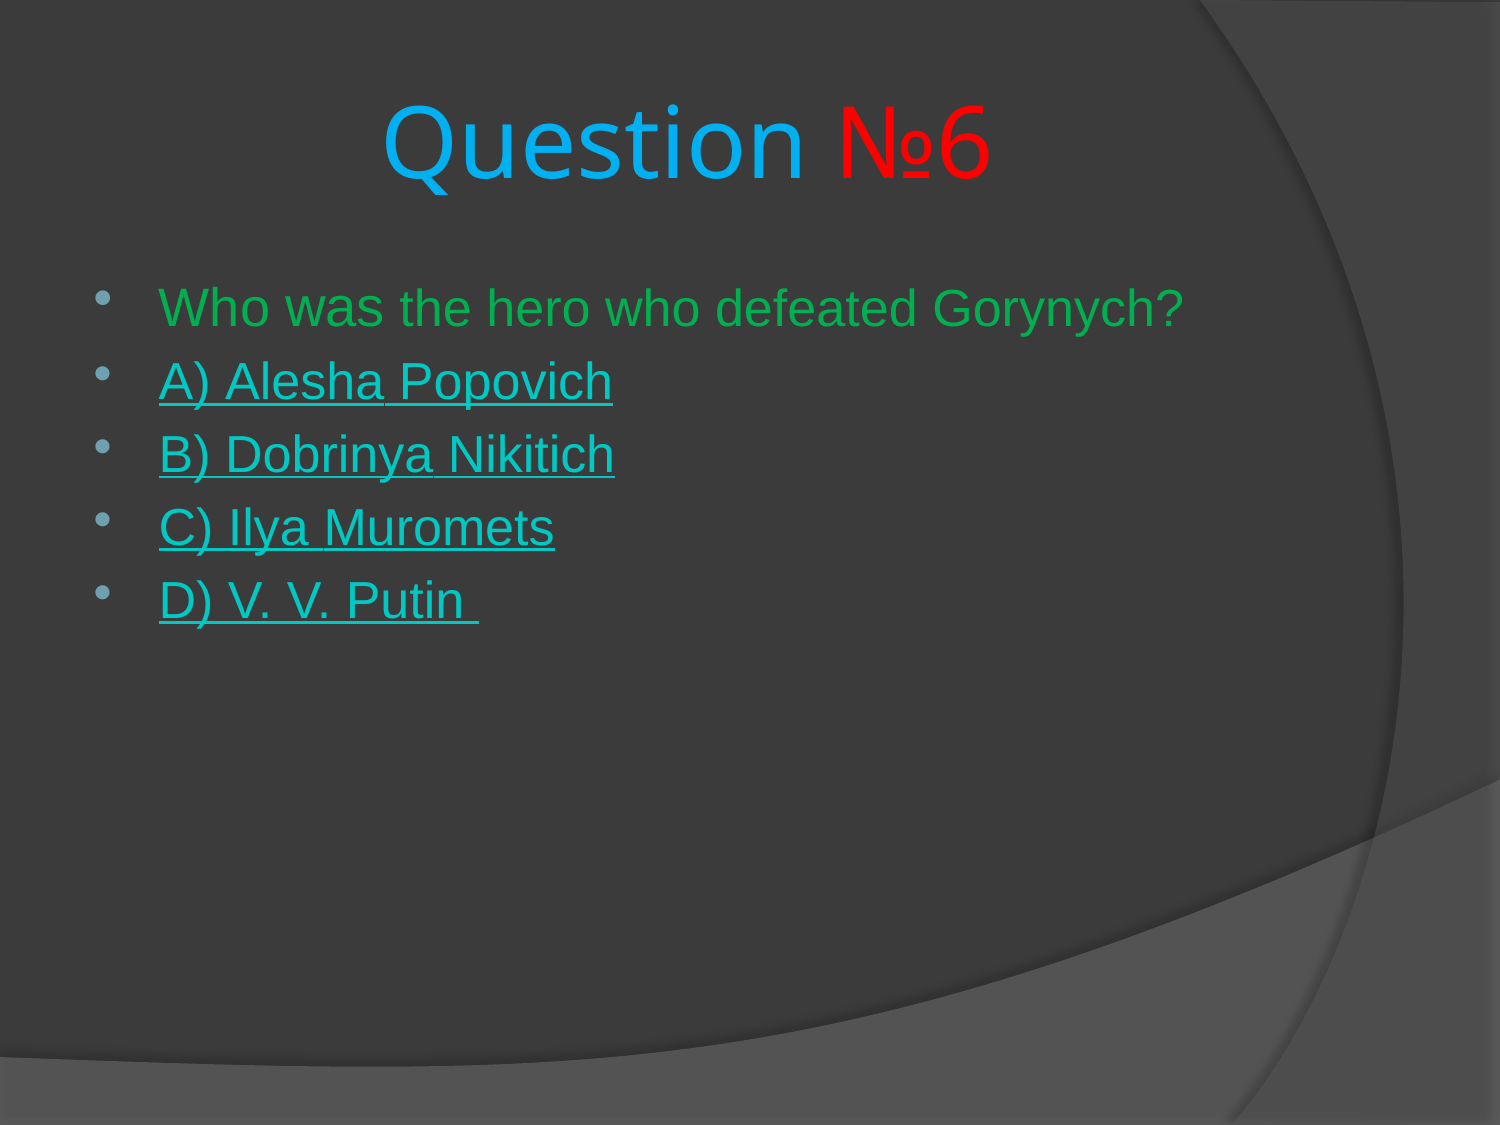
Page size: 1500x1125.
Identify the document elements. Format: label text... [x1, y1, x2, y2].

title Question №6 [75, 45, 1300, 233]
list Who was the hero who defeated Gorynych? A) Alesha Popovich B) Dobrinya Nikitich C) Ilya Muromets D) V. V. Putin [75, 262, 1300, 1005]
